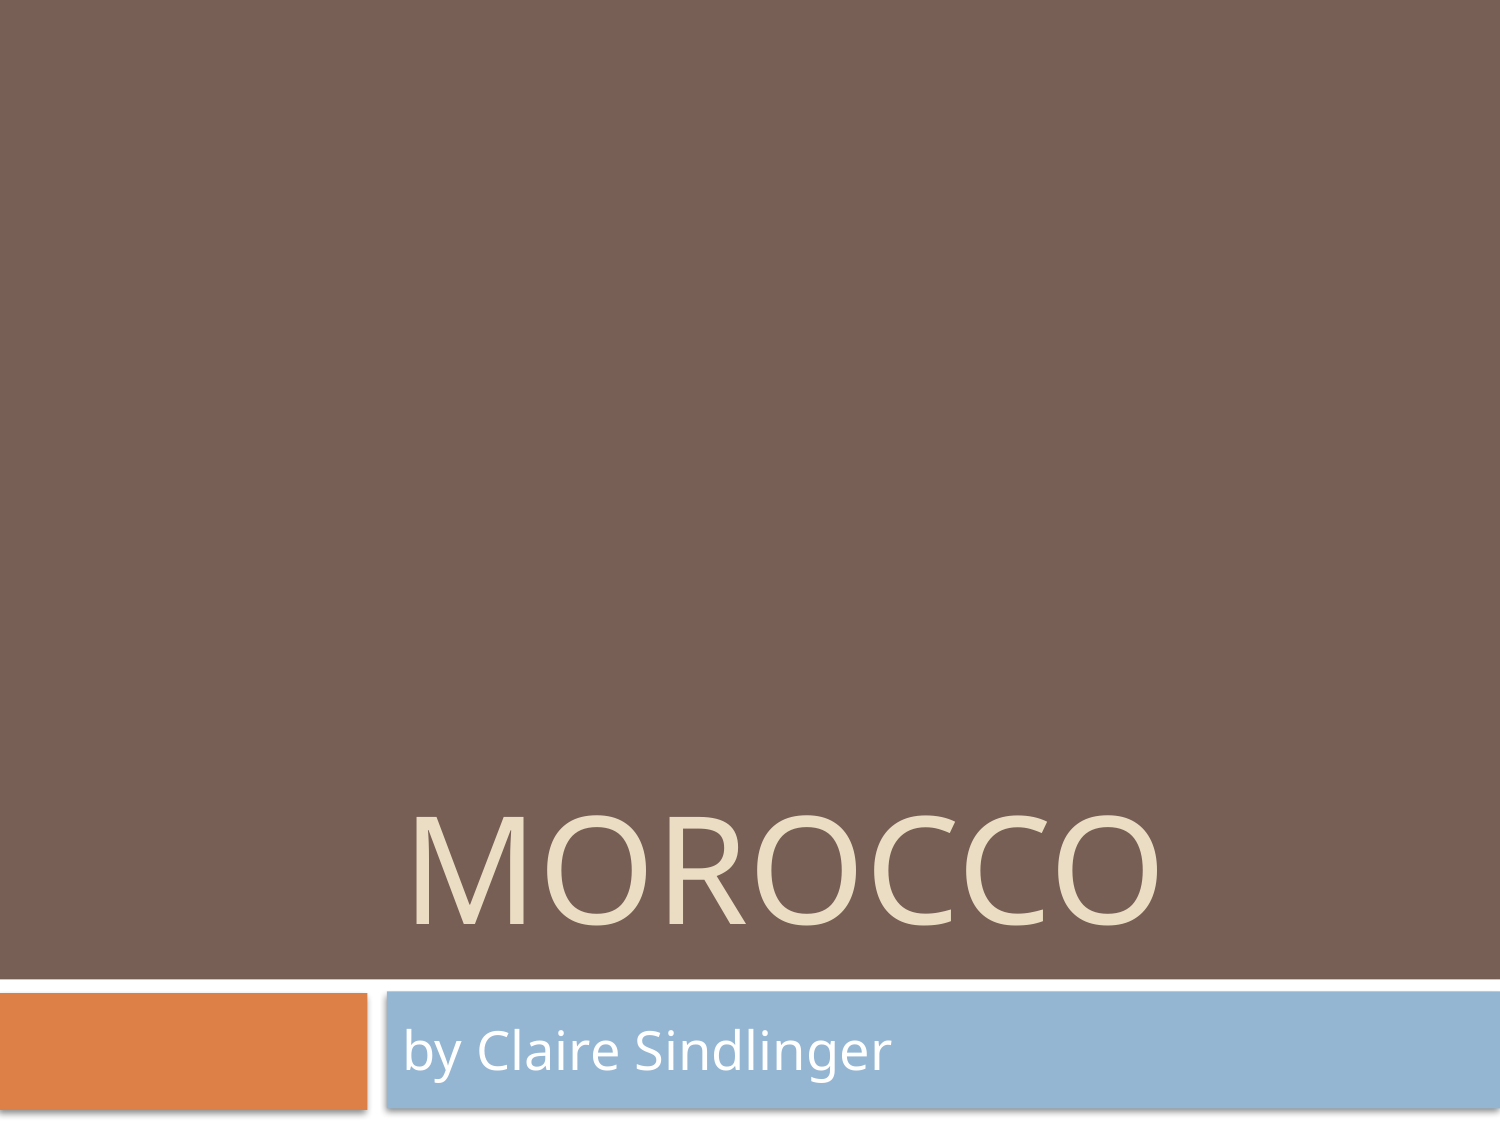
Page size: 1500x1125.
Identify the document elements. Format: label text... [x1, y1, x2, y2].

title Morocco [387, 662, 1450, 963]
subtitle by Claire Sindlinger [387, 992, 1488, 1105]
